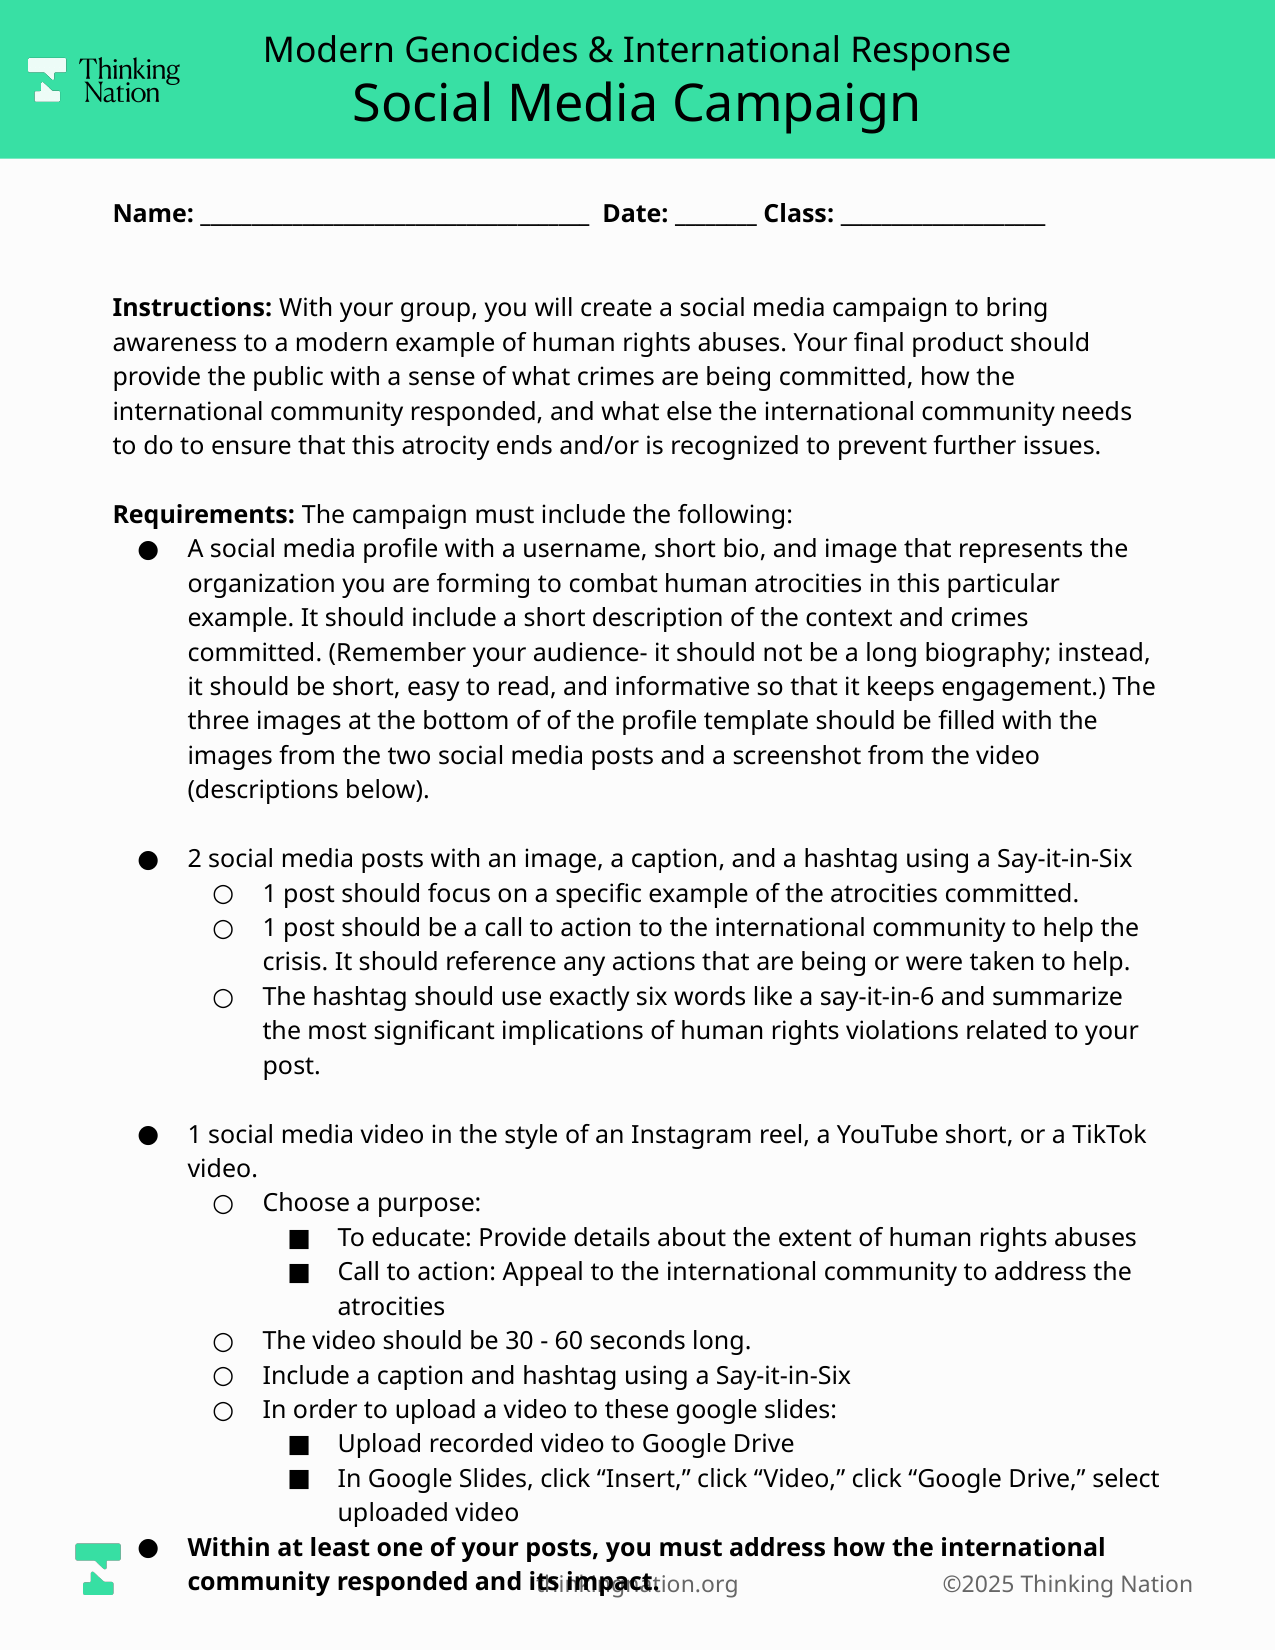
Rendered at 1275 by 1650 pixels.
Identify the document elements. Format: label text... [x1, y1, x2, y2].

picture [11, 43, 185, 116]
text_box Name: ______________________________________ Date: ________ Class: ____________________ Instructions: With your group, you will create a social media campaign to bring awareness to a modern example of human rights abuses. Your final product should provide the public with a sense of what crimes are being committed, how the international community responded, and what else the international community needs to do to ensure that this atrocity ends and/or is recognized to prevent further issues. Requirements: The campaign must include the following: A social media profile with a username, short bio, and image that represents the organization you are forming to combat human atrocities in this particular example. It should include a short description of the context and crimes committed. (Remember your audience- it should not be a long biography; instead, it should be short, easy to read, and informative so that it keeps engagement.) The three images at the bottom of of the profile template should be filled with the images from the two social media posts and a screenshot from the video (descriptions below). 2 social media posts with an image, a caption, and a hashtag using a Say-it-in-Six 1 post should focus on a specific example of the atrocities committed. 1 post should be a call to action to the international community to help the crisis. It should reference any actions that are being or were taken to help. The hashtag should use exactly six words like a say-it-in-6 and summarize the most significant implications of human rights violations related to your post. 1 social media video in the style of an Instagram reel, a YouTube short, or a TikTok video. Choose a purpose: To educate: Provide details about the extent of human rights abuses Call to action: Appeal to the international community to address the atrocities The video should be 30 - 60 seconds long. Include a caption and hashtag using a Say-it-in-Six In order to upload a video to these google slides: Upload recorded video to Google Drive In Google Slides, click “Insert,” click “Video,” click “Google Drive,” select uploaded video Within at least one of your posts, you must address how the international community responded and its impact. [97, 182, 1178, 1611]
text_box ©2025 Thinking Nation [1178, 1553, 1210, 1605]
text_box Modern Genocides & International Response Social Media Campaign [0, 0, 1275, 159]
picture [62, 1533, 134, 1605]
